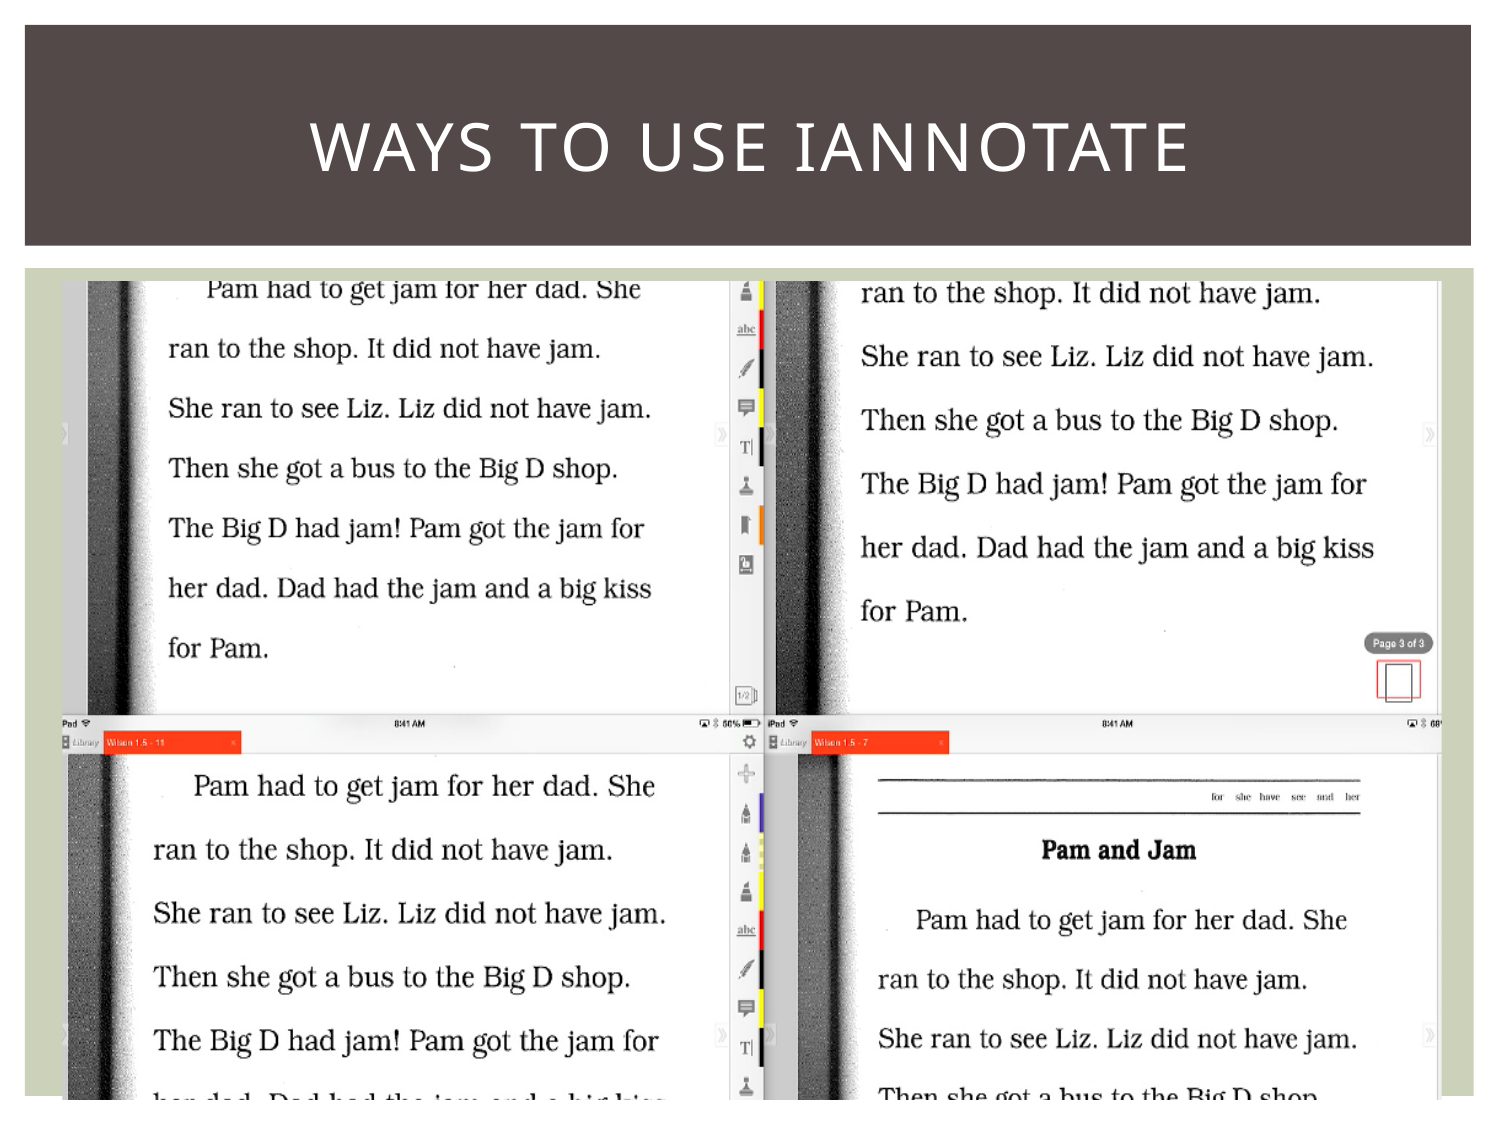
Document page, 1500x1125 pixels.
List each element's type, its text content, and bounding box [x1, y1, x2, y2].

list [62, 281, 1442, 1101]
title Ways to use iannotate [62, 58, 1438, 232]
